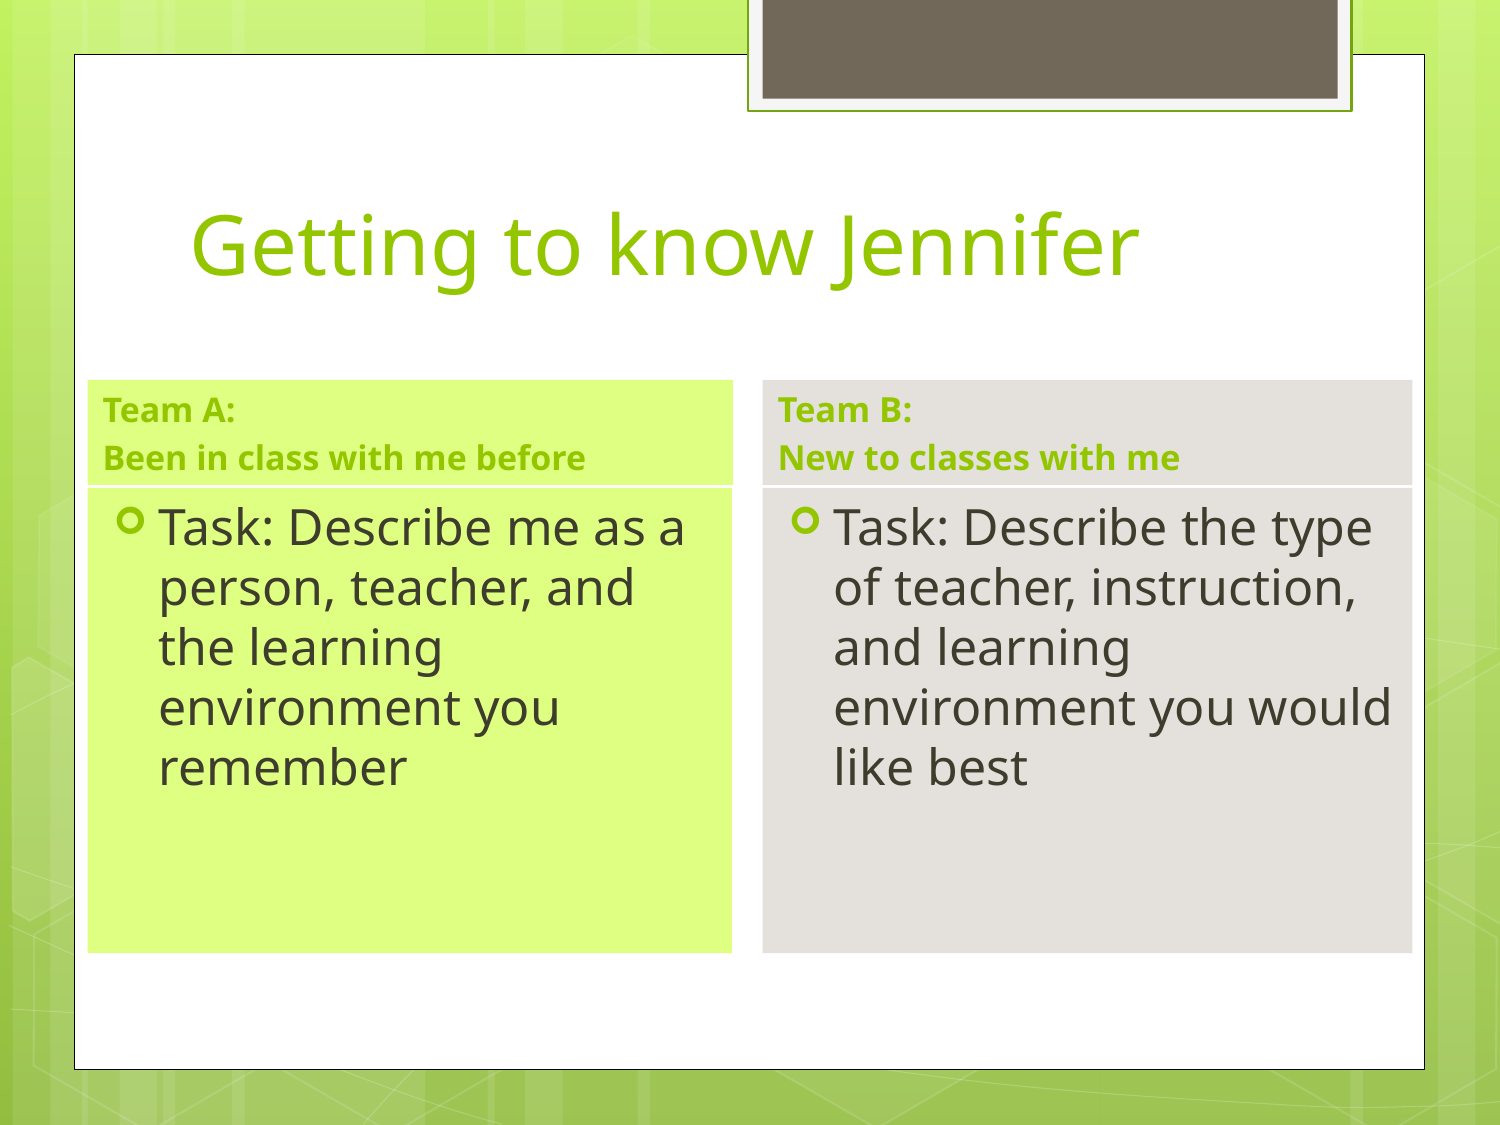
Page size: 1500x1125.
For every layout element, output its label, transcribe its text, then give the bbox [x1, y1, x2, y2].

title Getting to know Jennifer [174, 112, 1328, 300]
list Team B: New to classes with me [762, 379, 1413, 485]
list Task: Describe the type of teacher, instruction, and learning environment you would like best [762, 487, 1413, 954]
list Team A: Been in class with me before [87, 379, 734, 485]
list Task: Describe me as a person, teacher, and the learning environment you remember [87, 487, 732, 954]
